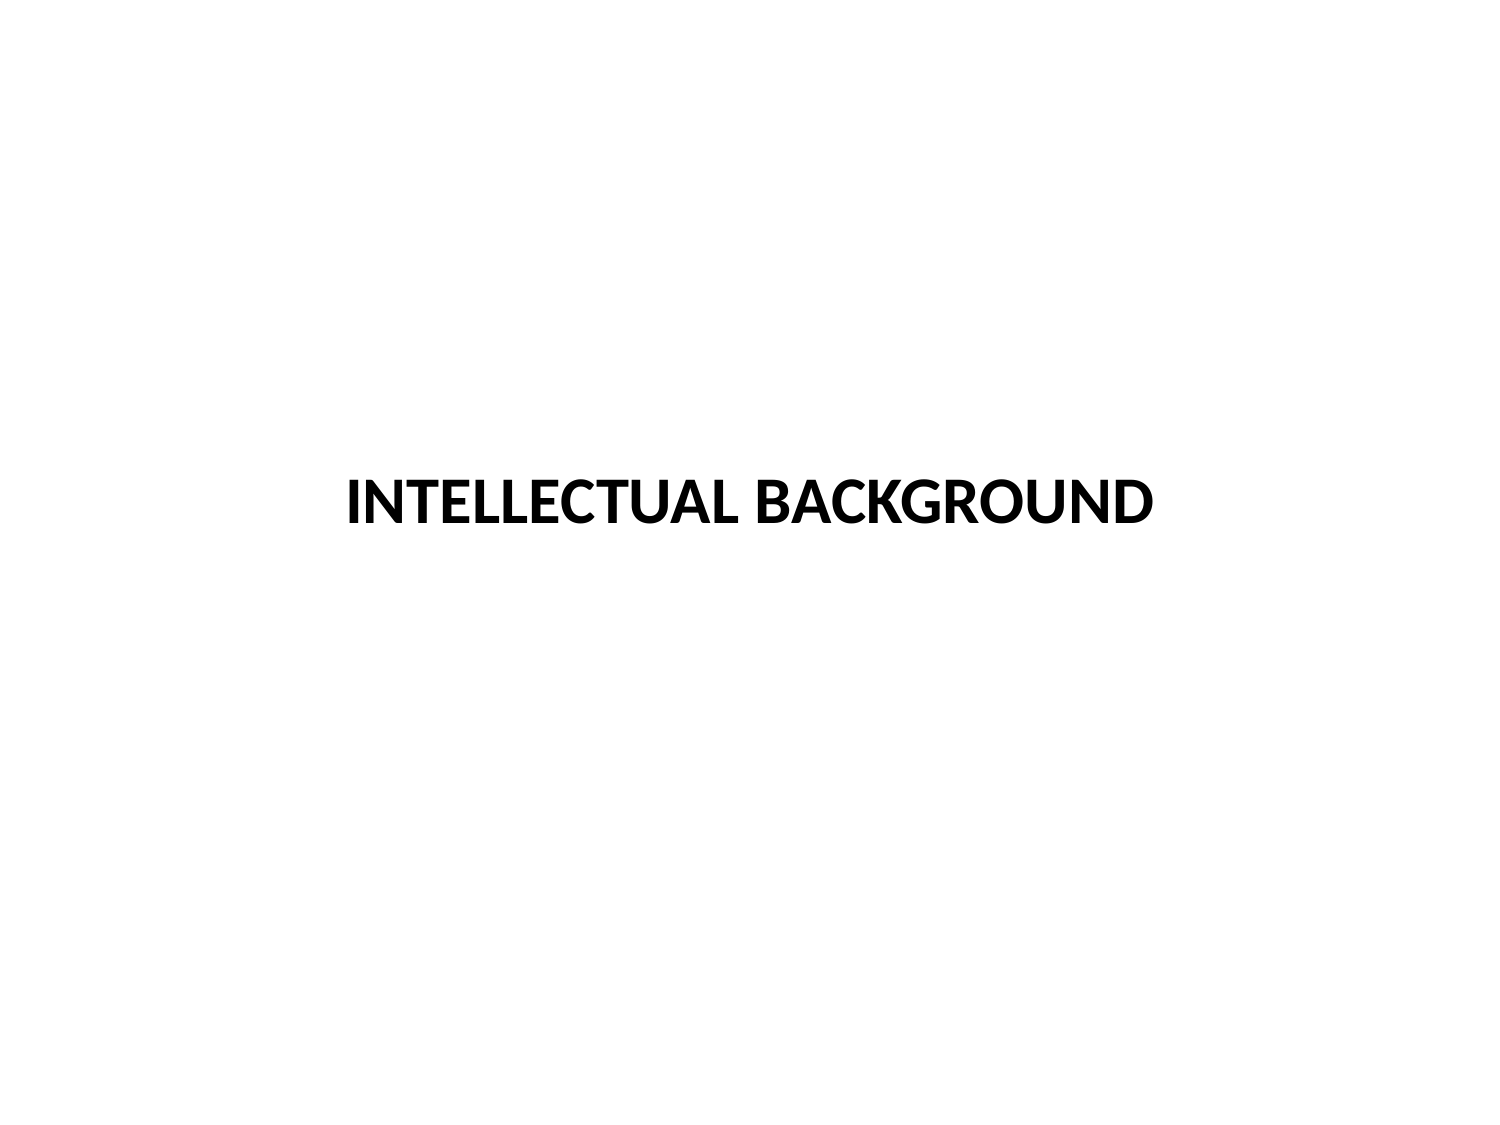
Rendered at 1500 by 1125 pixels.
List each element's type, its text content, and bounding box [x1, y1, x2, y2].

list INTELLECTUAL BACKGROUND [75, 262, 1425, 1005]
